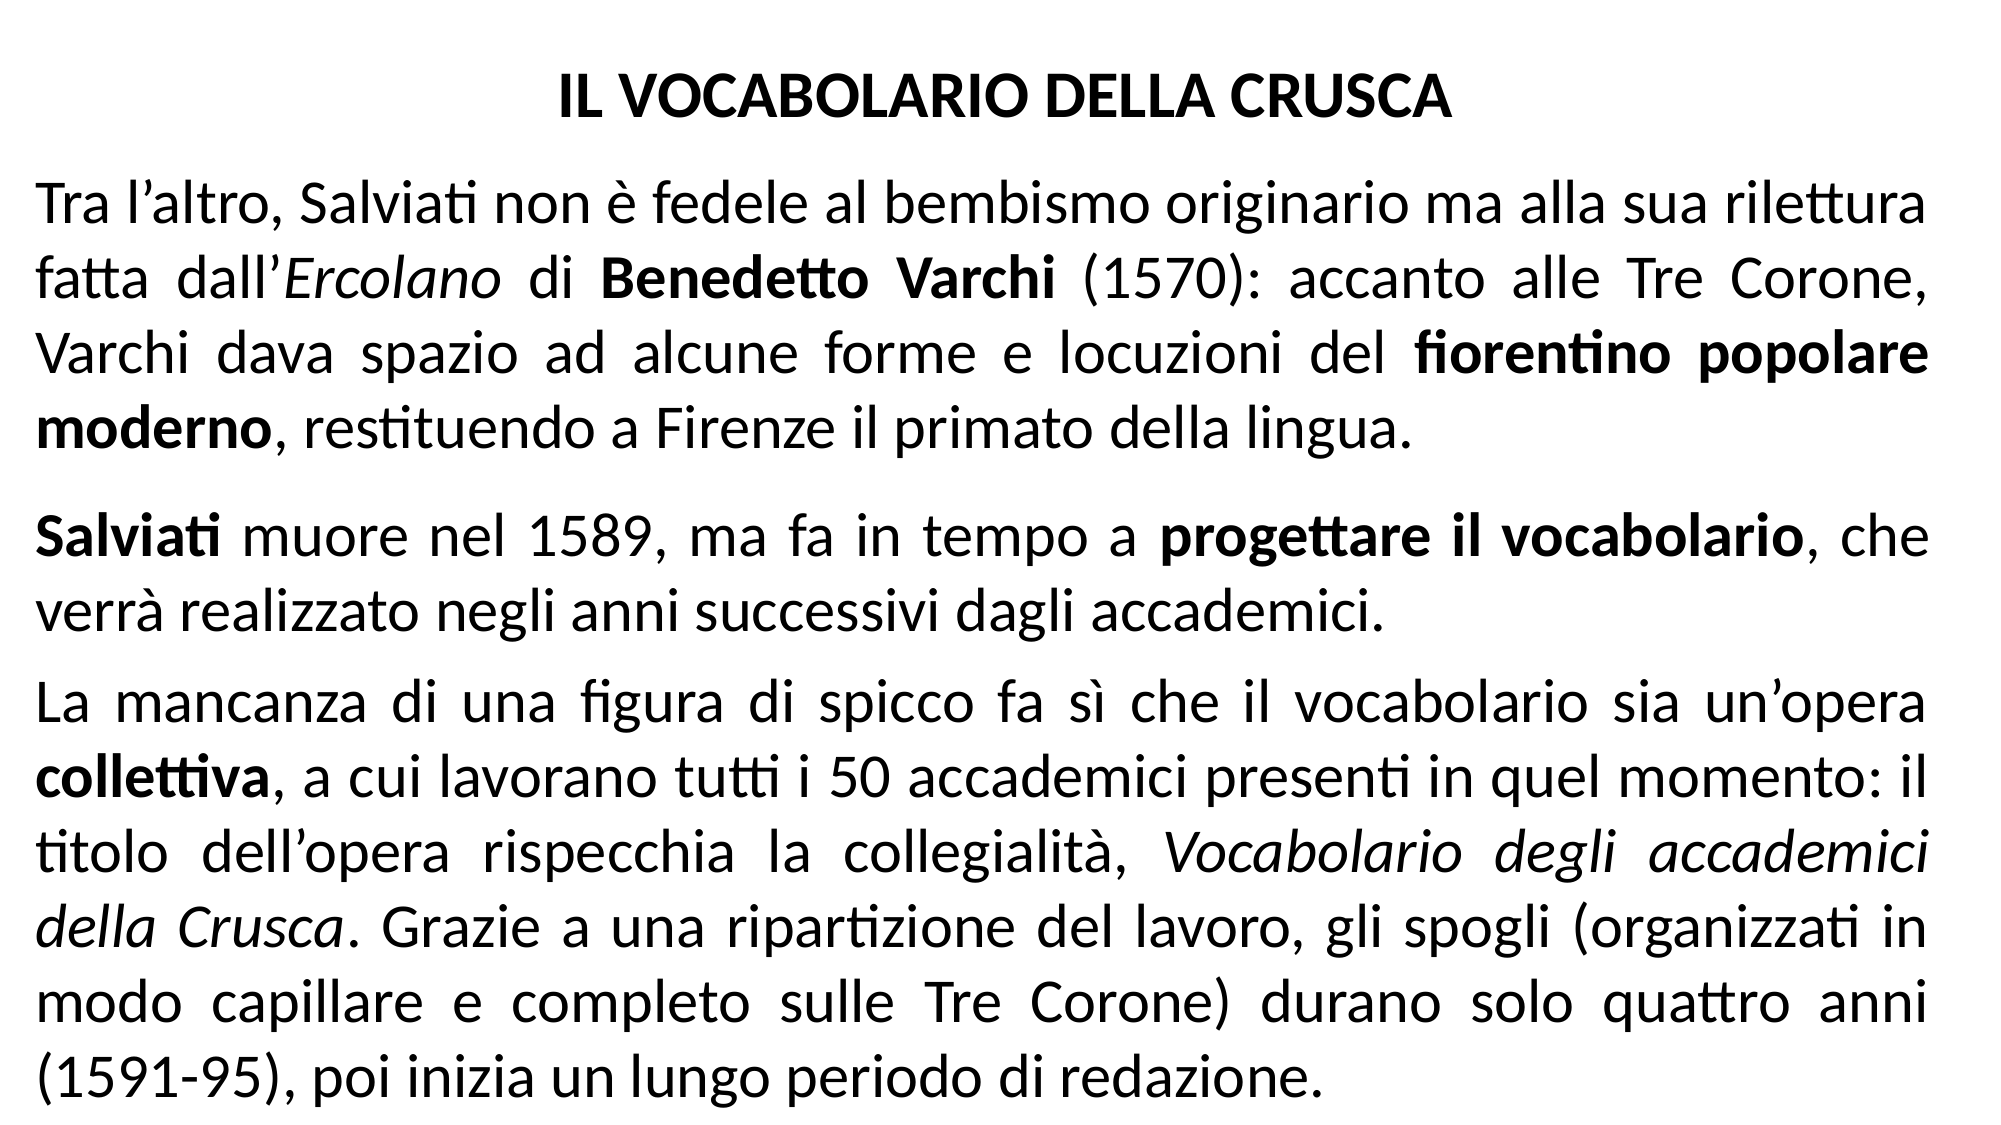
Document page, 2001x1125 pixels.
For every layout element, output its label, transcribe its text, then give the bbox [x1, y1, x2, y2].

text_box Tra l’altro, Salviati non è fedele al bembismo originario ma alla sua rilettura fatta dall’Ercolano di Benedetto Varchi (1570): accanto alle Tre Corone, Varchi dava spazio ad alcune forme e locuzioni del fiorentino popolare moderno, restituendo a Firenze il primato della lingua. [20, 153, 1946, 469]
text_box Salviati muore nel 1589, ma fa in tempo a progettare il vocabolario, che verrà realizzato negli anni successivi dagli accademici. [20, 486, 1946, 652]
text_box La mancanza di una figura di spicco fa sì che il vocabolario sia un’opera collettiva, a cui lavorano tutti i 50 accademici presenti in quel momento: il titolo dell’opera rispecchia la collegialità, Vocabolario degli accademici della Crusca. Grazie a una ripartizione del lavoro, gli spogli (organizzati in modo capillare e completo sulle Tre Corone) durano solo quattro anni (1591-95), poi inizia un lungo periodo di redazione. [20, 653, 1946, 1118]
text_box IL VOCABOLARIO DELLA CRUSCA [121, 43, 1890, 138]
